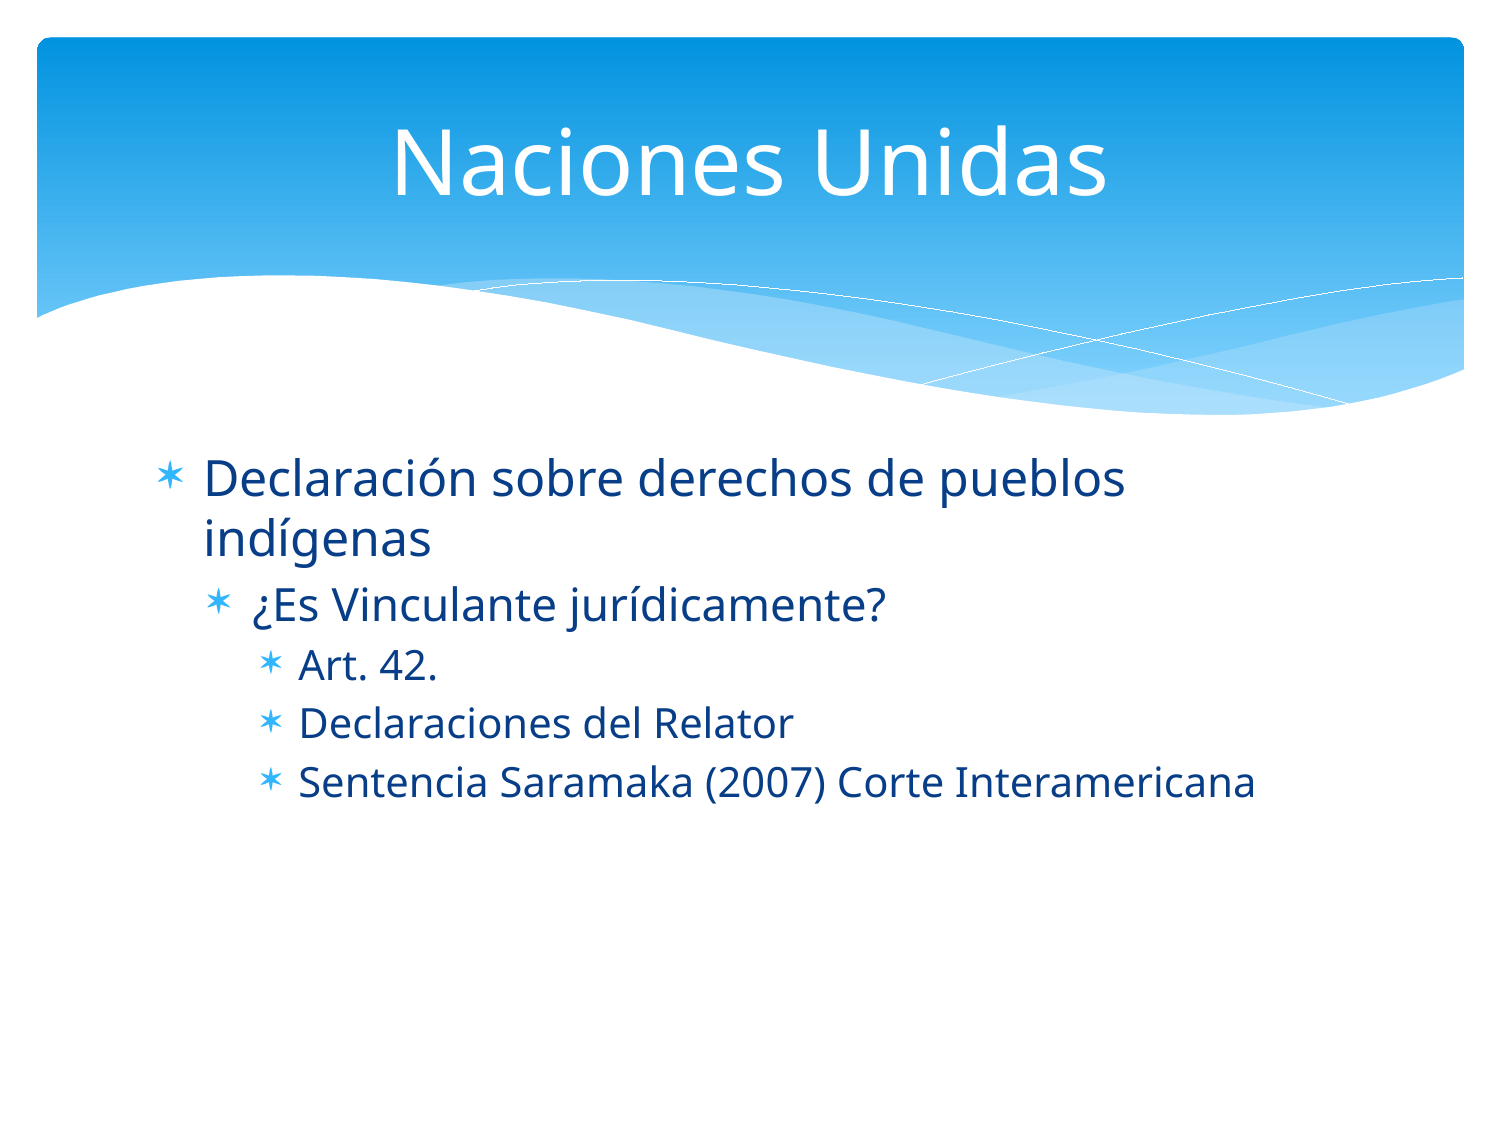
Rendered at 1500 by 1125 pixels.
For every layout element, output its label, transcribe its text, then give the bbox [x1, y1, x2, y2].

title Naciones Unidas [75, 55, 1425, 261]
list Declaración sobre derechos de pueblos indígenas ¿Es Vinculante jurídicamente? Art. 42. Declaraciones del Relator Sentencia Saramaka (2007) Corte Interamericana [143, 438, 1359, 1005]
